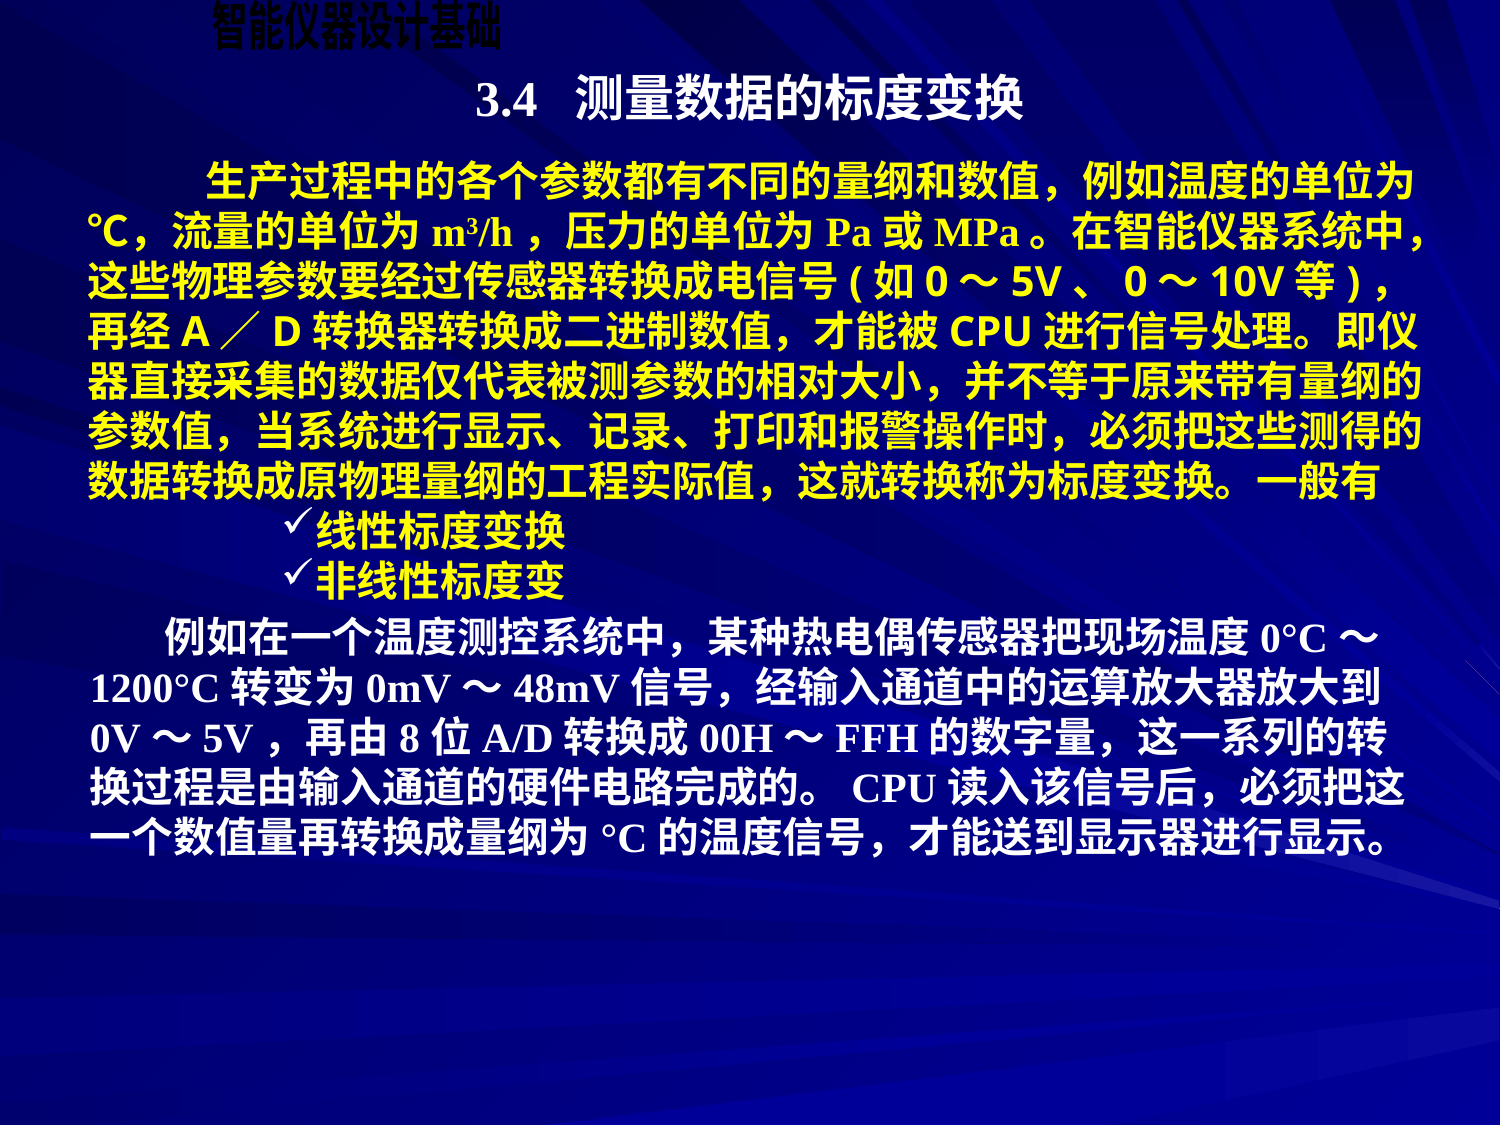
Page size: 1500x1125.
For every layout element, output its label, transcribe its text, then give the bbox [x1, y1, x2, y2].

text_box 生产过程中的各个参数都有不同的量纲和数值，例如温度的单位为℃，流量的单位为m3/h，压力的单位为Pa或MPa。在智能仪器系统中，这些物理参数要经过传感器转换成电信号(如0～5V、0～10V等)，再经A／D转换器转换成二进制数值，才能被CPU进行信号处理。即仪器直接采集的数据仅代表被测参数的相对大小，并不等于原来带有量纲的参数值，当系统进行显示、记录、打印和报警操作时，必须把这些测得的数据转换成原物理量纲的工程实际值，这就转换称为标度变换。一般有 线性标度变换 非线性标度变 [72, 147, 1452, 630]
text_box 例如在一个温度测控系统中，某种热电偶传感器把现场温度0°C～1200°C转变为0mV～48mV信号，经输入通道中的运算放大器放大到0V～5V，再由8位A/D转换成00H～FFH的数字量，这一系列的转换过程是由输入通道的硬件电路完成的。CPU读入该信号后，必须把这一个数值量再转换成量纲为°C的温度信号，才能送到显示器进行显示。 [74, 603, 1429, 871]
text_box 3.4 测量数据的标度变换 [74, 45, 1425, 147]
